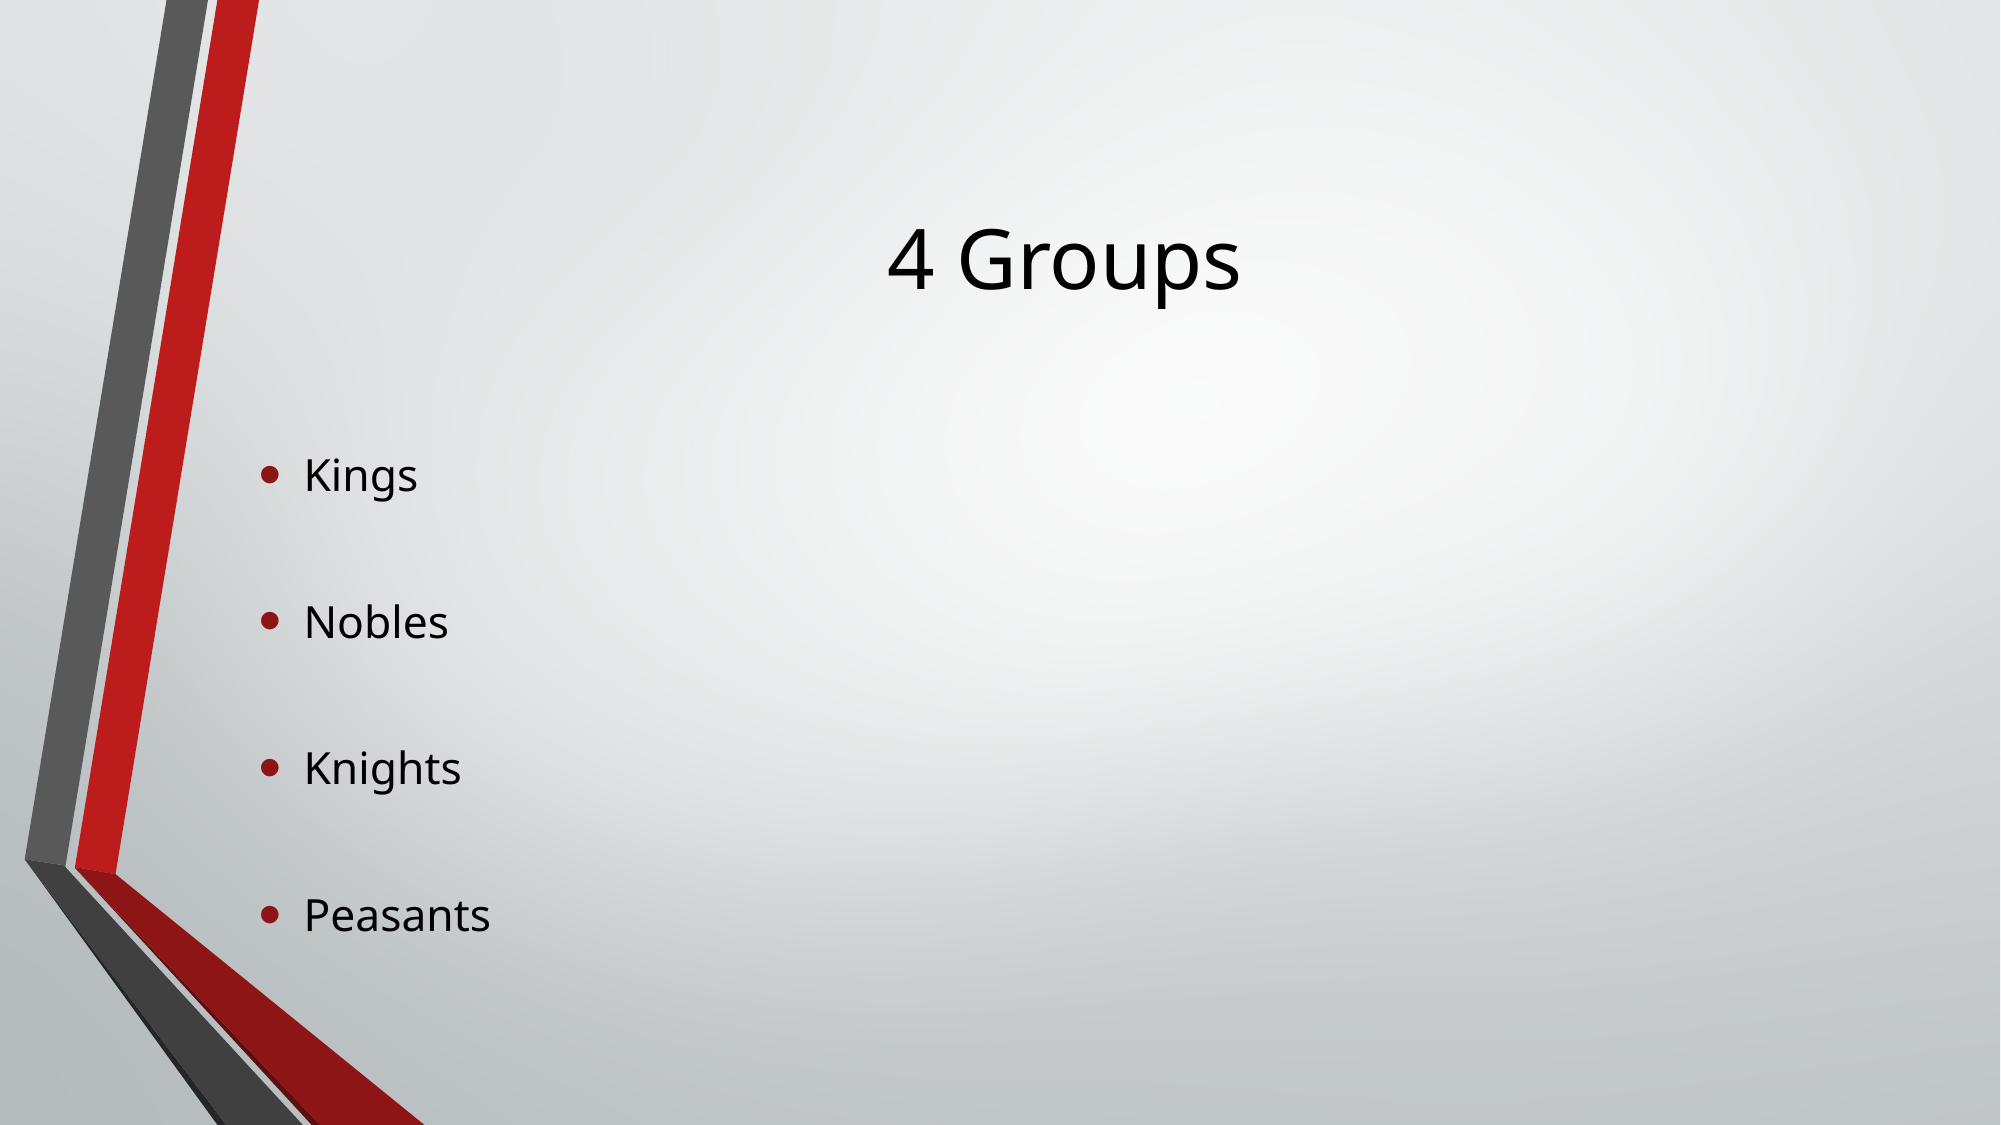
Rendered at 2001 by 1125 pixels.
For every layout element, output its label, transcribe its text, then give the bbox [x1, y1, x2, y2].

title 4 Groups [243, 112, 1887, 400]
list Kings Nobles Knights Peasants [243, 437, 1887, 950]
